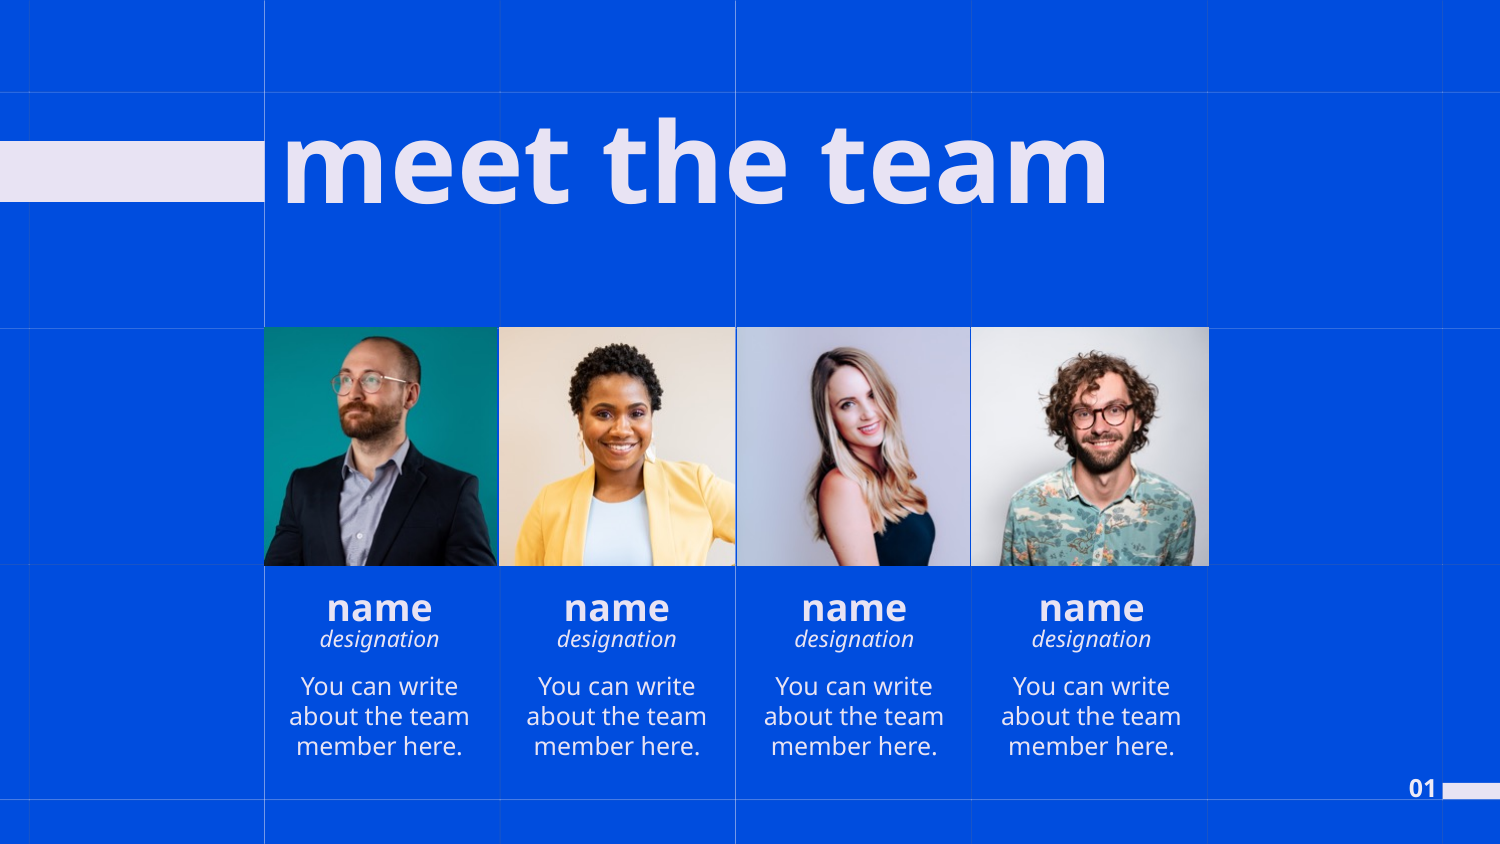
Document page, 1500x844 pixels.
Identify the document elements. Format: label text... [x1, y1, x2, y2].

text_box name [300, 584, 459, 624]
text_box name [775, 584, 934, 624]
text_box [0, 139, 267, 204]
text_box You can write about the team member here. [274, 670, 485, 761]
text_box designation [775, 624, 934, 653]
text_box You can write about the team member here. [749, 670, 960, 761]
picture [0, 0, 1500, 844]
text_box designation [300, 624, 459, 653]
text_box You can write about the team member here. [512, 670, 722, 761]
text_box [1441, 781, 1500, 801]
text_box You can write about the team member here. [986, 670, 1197, 761]
text_box name [538, 584, 696, 624]
text_box designation [1012, 624, 1171, 653]
text_box name [1012, 584, 1171, 624]
text_box designation [538, 624, 696, 653]
slide_number 01 [1362, 775, 1438, 801]
title meet the team [280, 71, 1231, 247]
